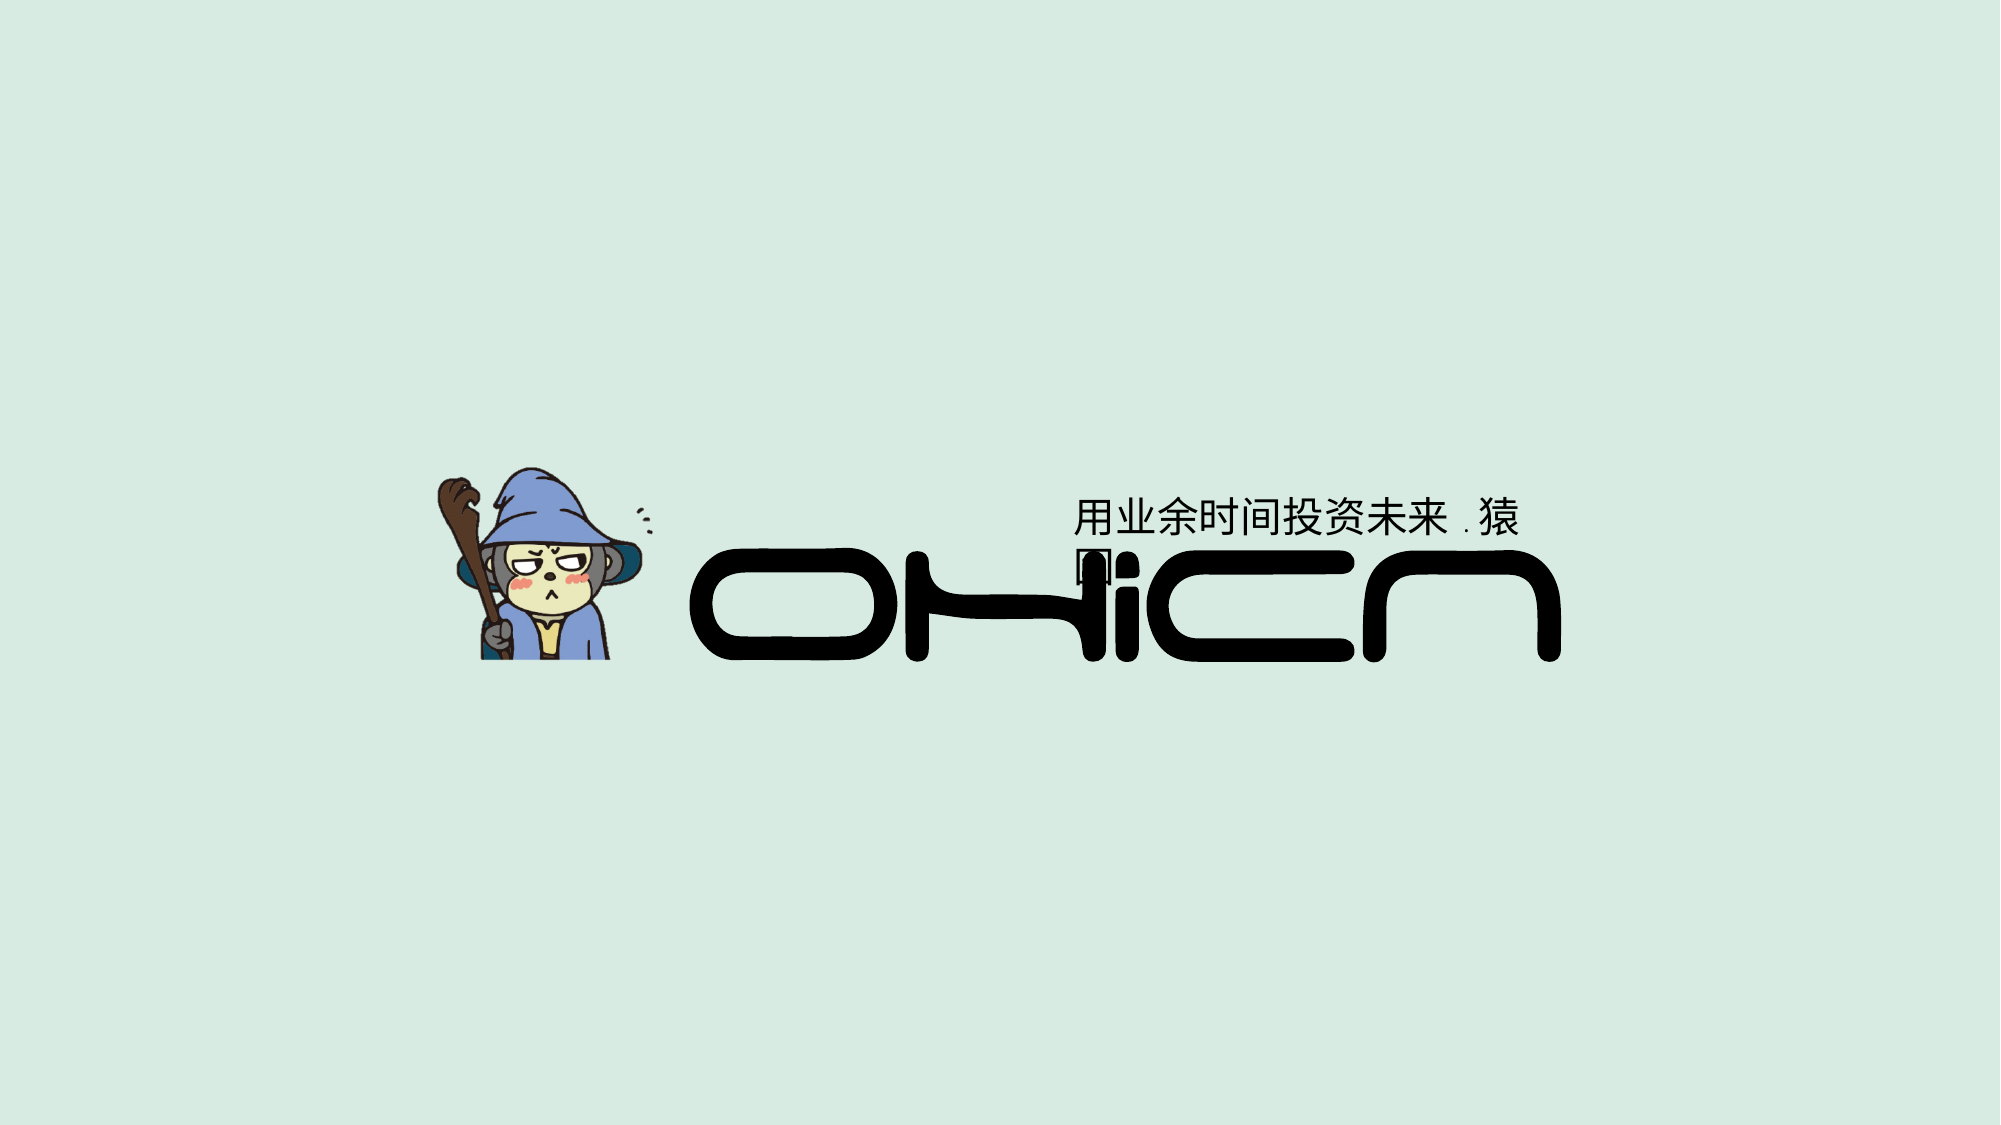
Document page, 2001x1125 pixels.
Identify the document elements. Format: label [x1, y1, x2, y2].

text_box [414, 430, 1564, 693]
